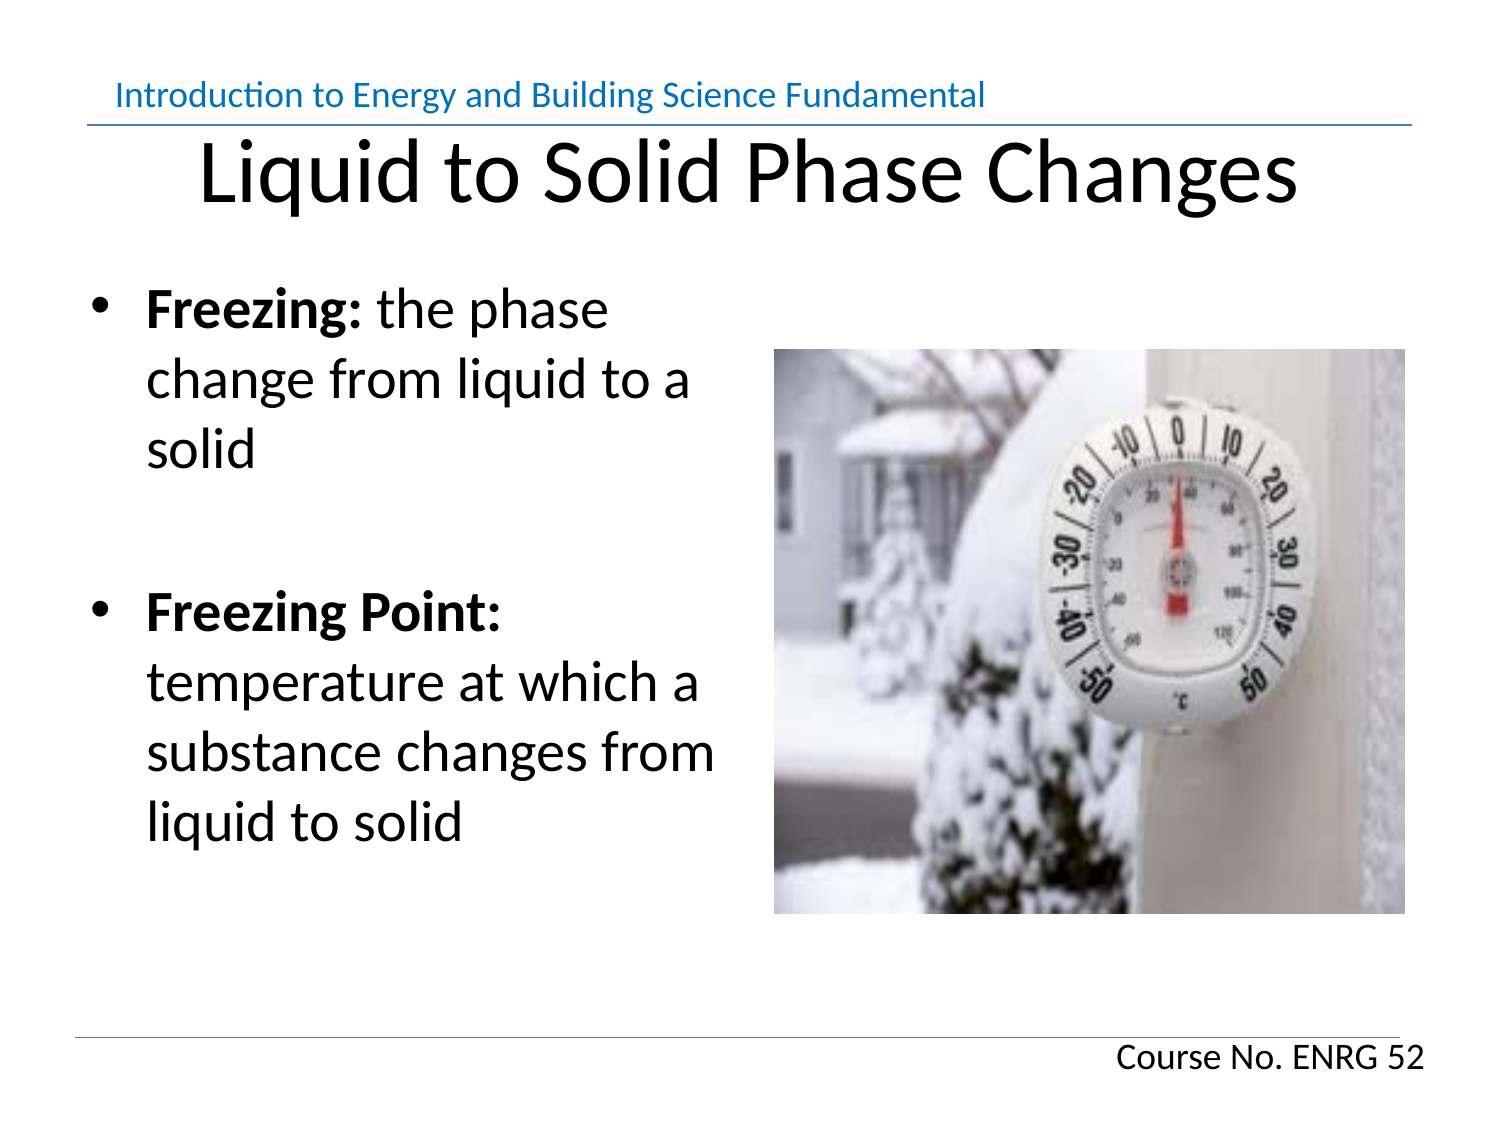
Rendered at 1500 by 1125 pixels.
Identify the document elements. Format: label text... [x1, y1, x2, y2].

title Liquid to Solid Phase Changes [75, 99, 1425, 233]
list Freezing: the phase change from liquid to a solid Freezing Point: temperature at which a substance changes from liquid to solid [75, 262, 738, 1005]
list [774, 349, 1406, 914]
